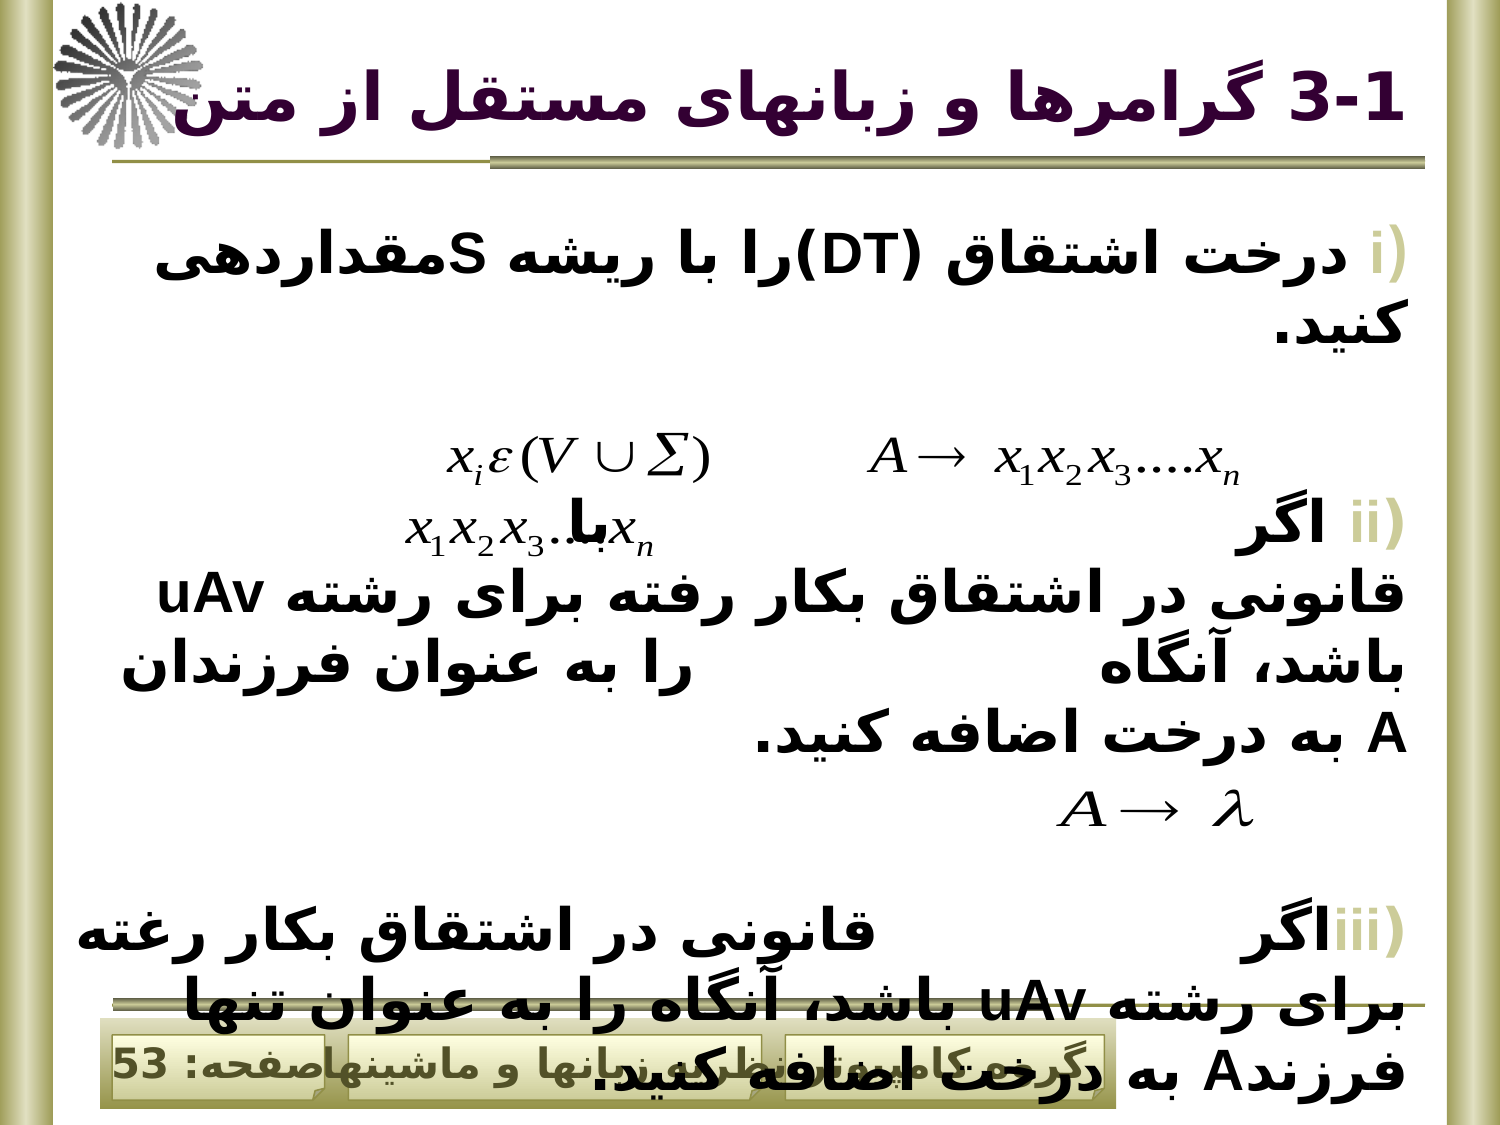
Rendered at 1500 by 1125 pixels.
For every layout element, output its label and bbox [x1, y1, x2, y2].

text_box [0, 0, 1500, 925]
